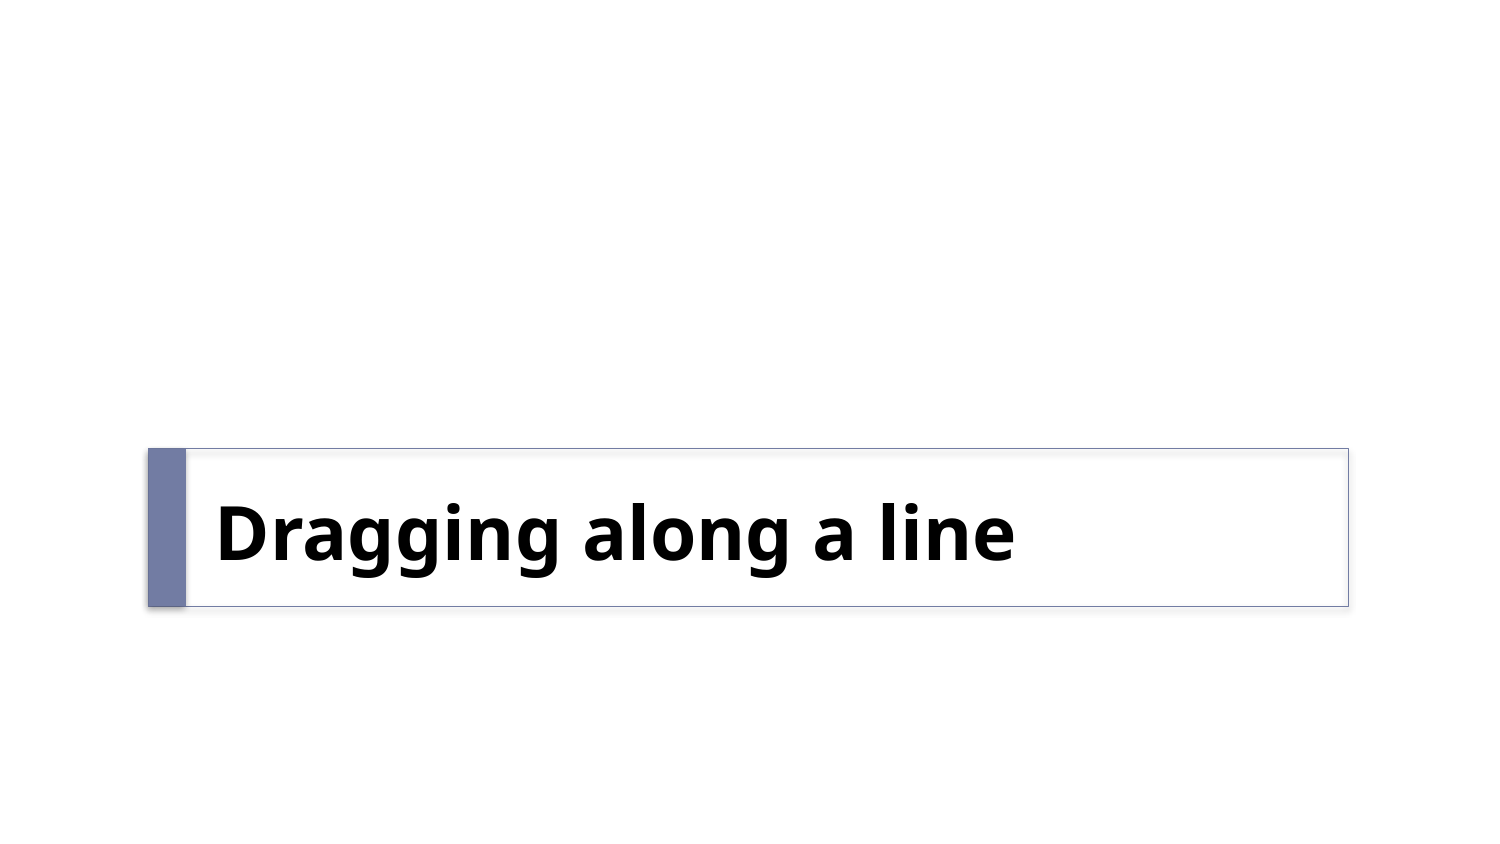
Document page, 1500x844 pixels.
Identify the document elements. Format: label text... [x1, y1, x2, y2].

title Dragging along a line [200, 478, 1325, 600]
